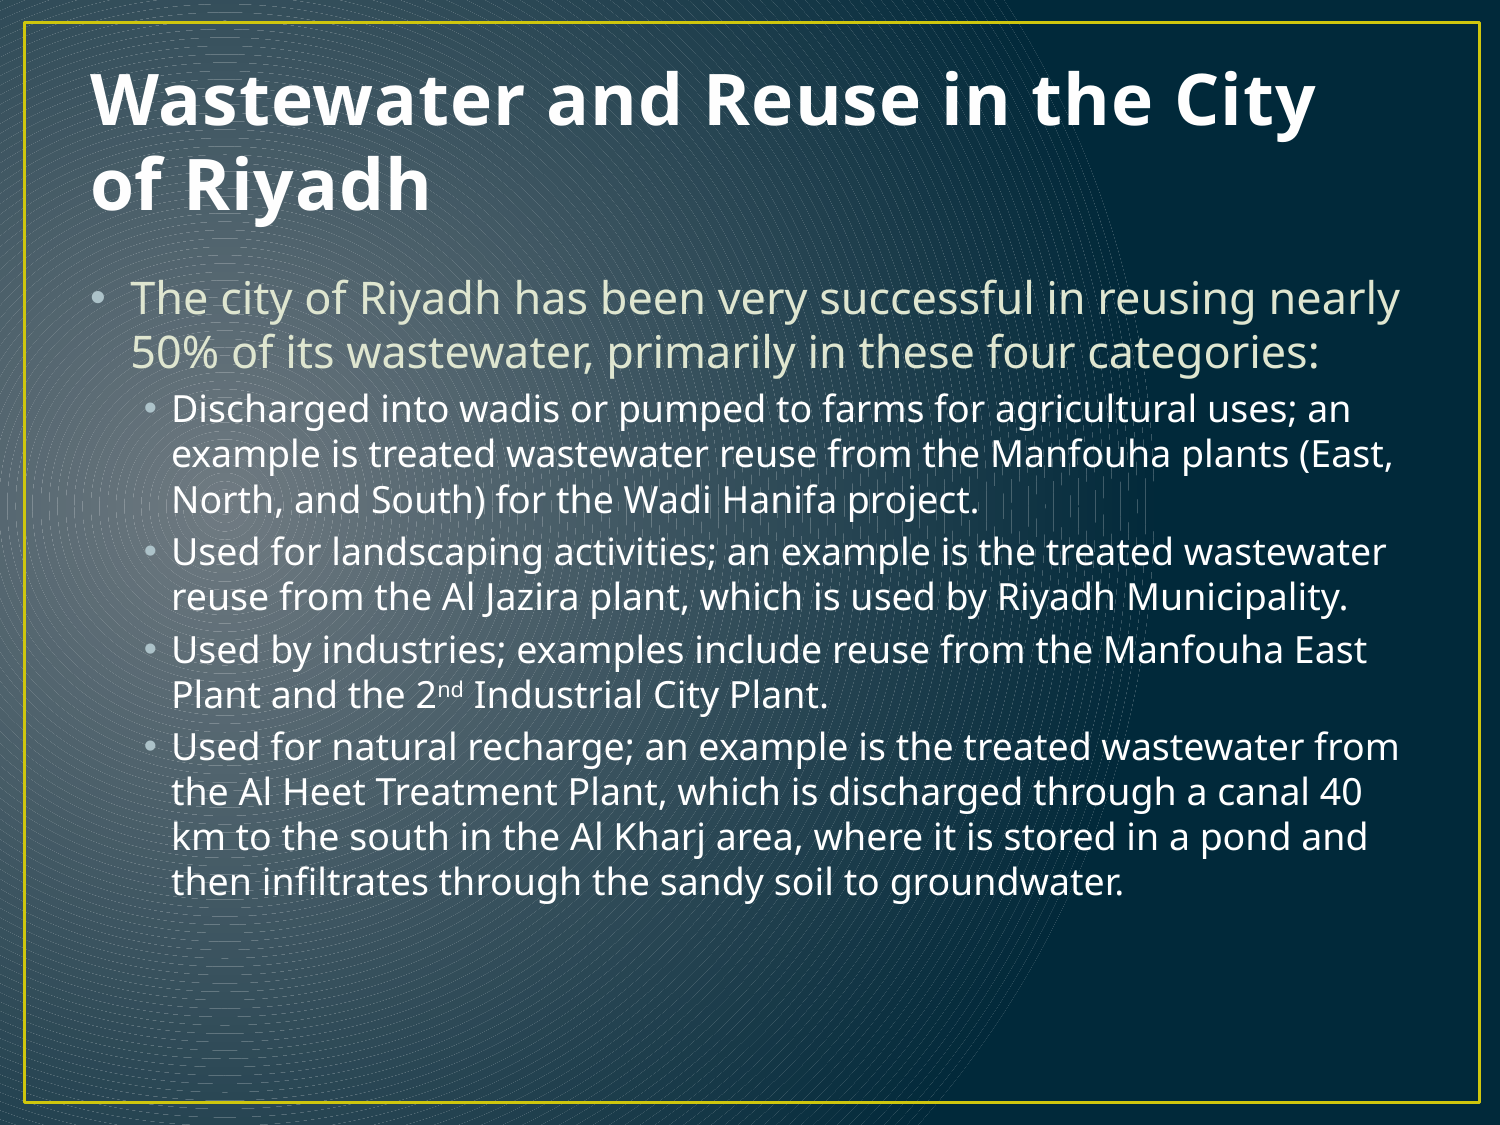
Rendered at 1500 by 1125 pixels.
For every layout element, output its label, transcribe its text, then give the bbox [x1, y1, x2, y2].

title Wastewater and Reuse in the City of Riyadh [75, 45, 1425, 233]
list The city of Riyadh has been very successful in reusing nearly 50% of its wastewater, primarily in these four categories: Discharged into wadis or pumped to farms for agricultural uses; an example is treated wastewater reuse from the Manfouha plants (East, North, and South) for the Wadi Hanifa project. Used for landscaping activities; an example is the treated wastewater reuse from the Al Jazira plant, which is used by Riyadh Municipality. Used by industries; examples include reuse from the Manfouha East Plant and the 2nd Industrial City Plant. Used for natural recharge; an example is the treated wastewater from the Al Heet Treatment Plant, which is discharged through a canal 40 km to the south in the Al Kharj area, where it is stored in a pond and then infiltrates through the sandy soil to groundwater. [75, 262, 1425, 1005]
